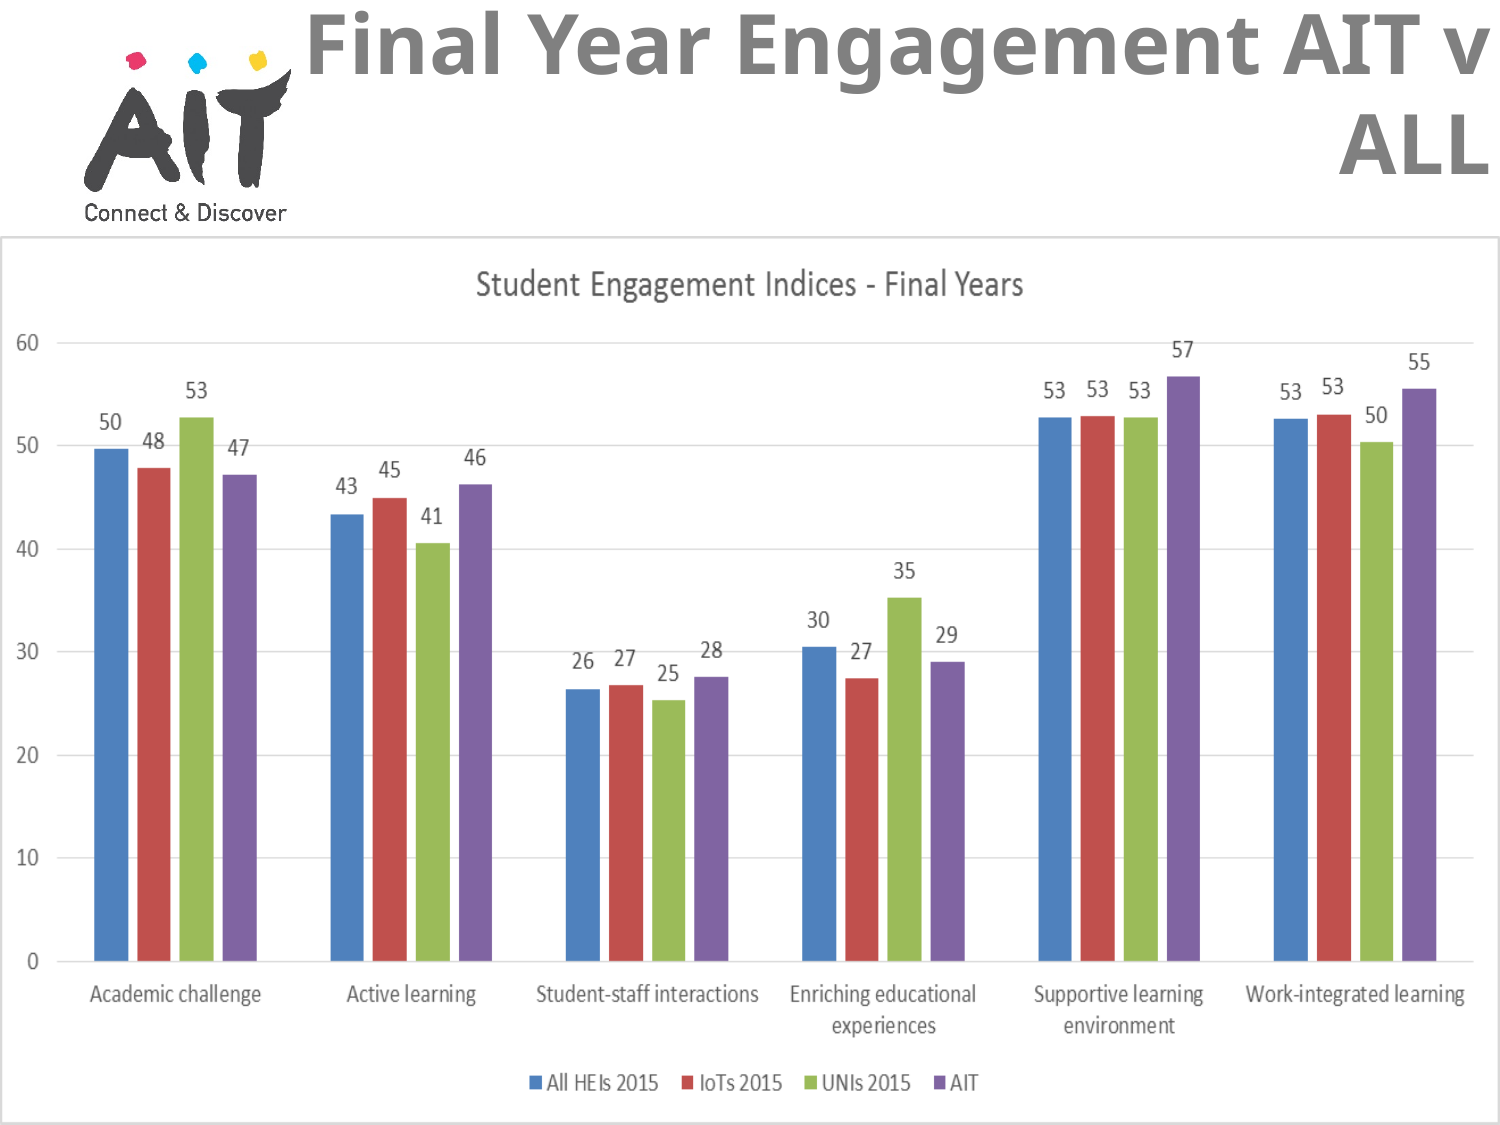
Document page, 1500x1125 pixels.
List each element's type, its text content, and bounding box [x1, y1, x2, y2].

picture [0, 236, 1500, 1125]
picture [64, 46, 315, 233]
text_box Final Year Engagement AIT v ALL [153, 0, 1500, 199]
